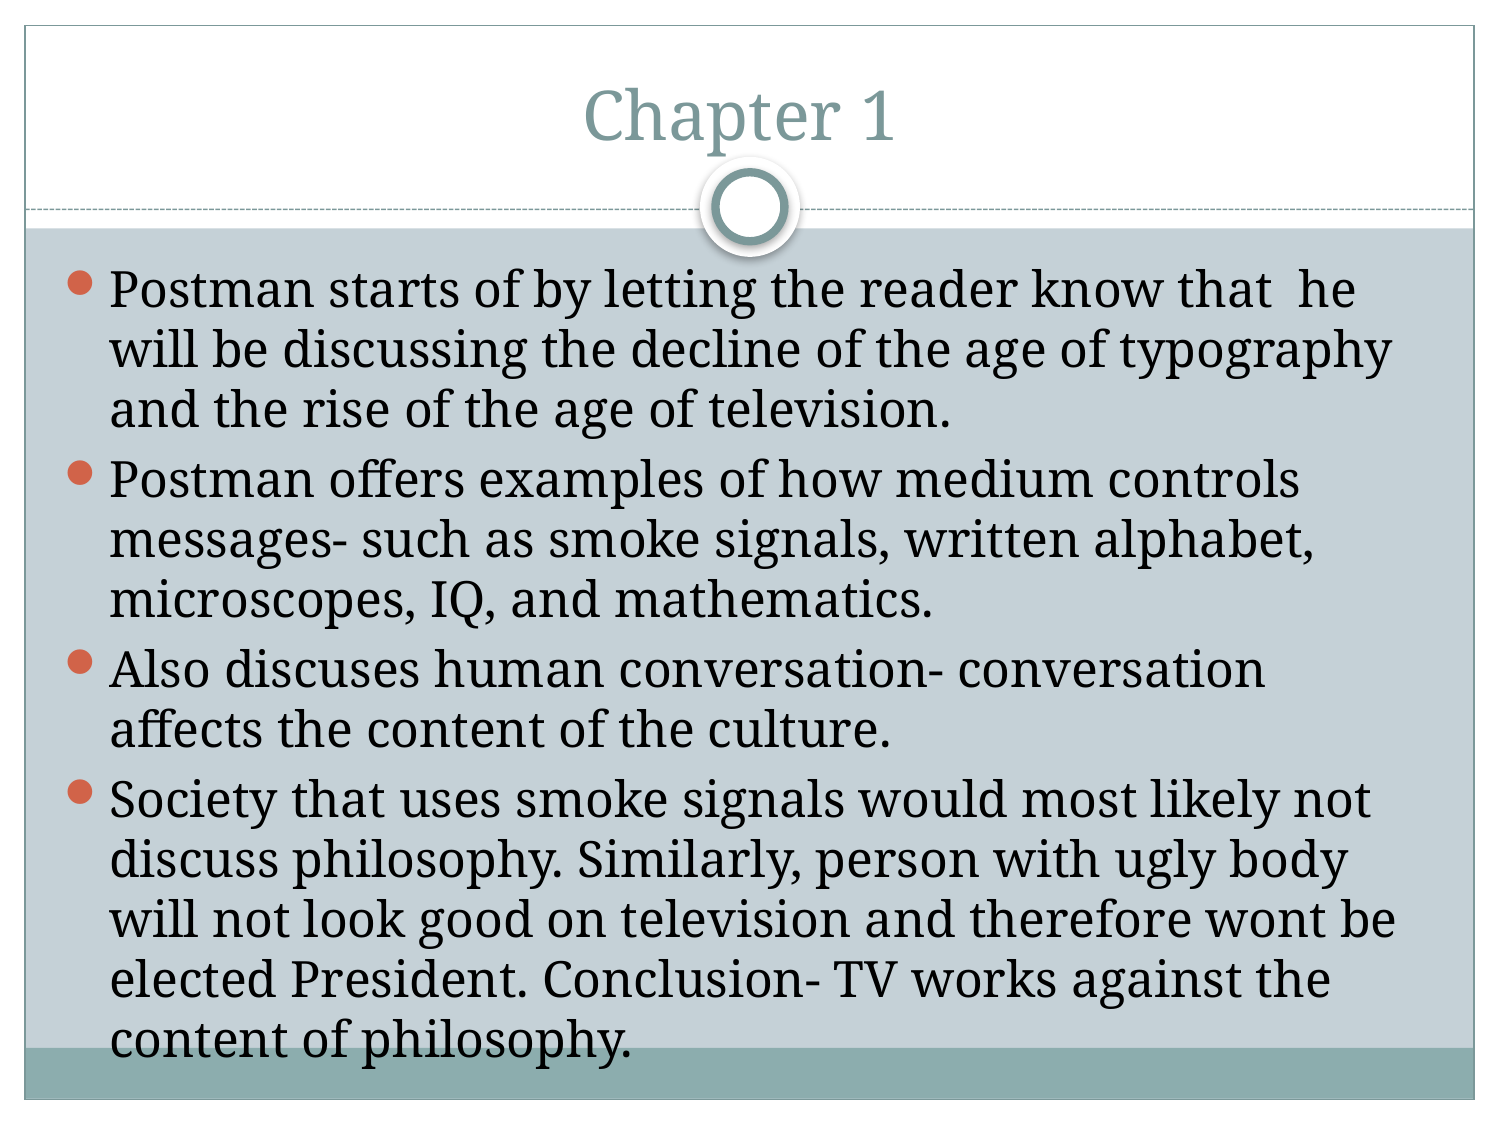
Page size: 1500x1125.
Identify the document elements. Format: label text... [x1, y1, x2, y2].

list Postman starts of by letting the reader know that he will be discussing the decline of the age of typography and the rise of the age of television. Postman offers examples of how medium controls messages- such as smoke signals, written alphabet, microscopes, IQ, and mathematics. Also discuses human conversation- conversation affects the content of the culture. Society that uses smoke signals would most likely not discuss philosophy. Similarly, person with ugly body will not look good on television and therefore wont be elected President. Conclusion- TV works against the content of philosophy. [49, 250, 1445, 1001]
title Chapter 1 [49, 37, 1450, 162]
